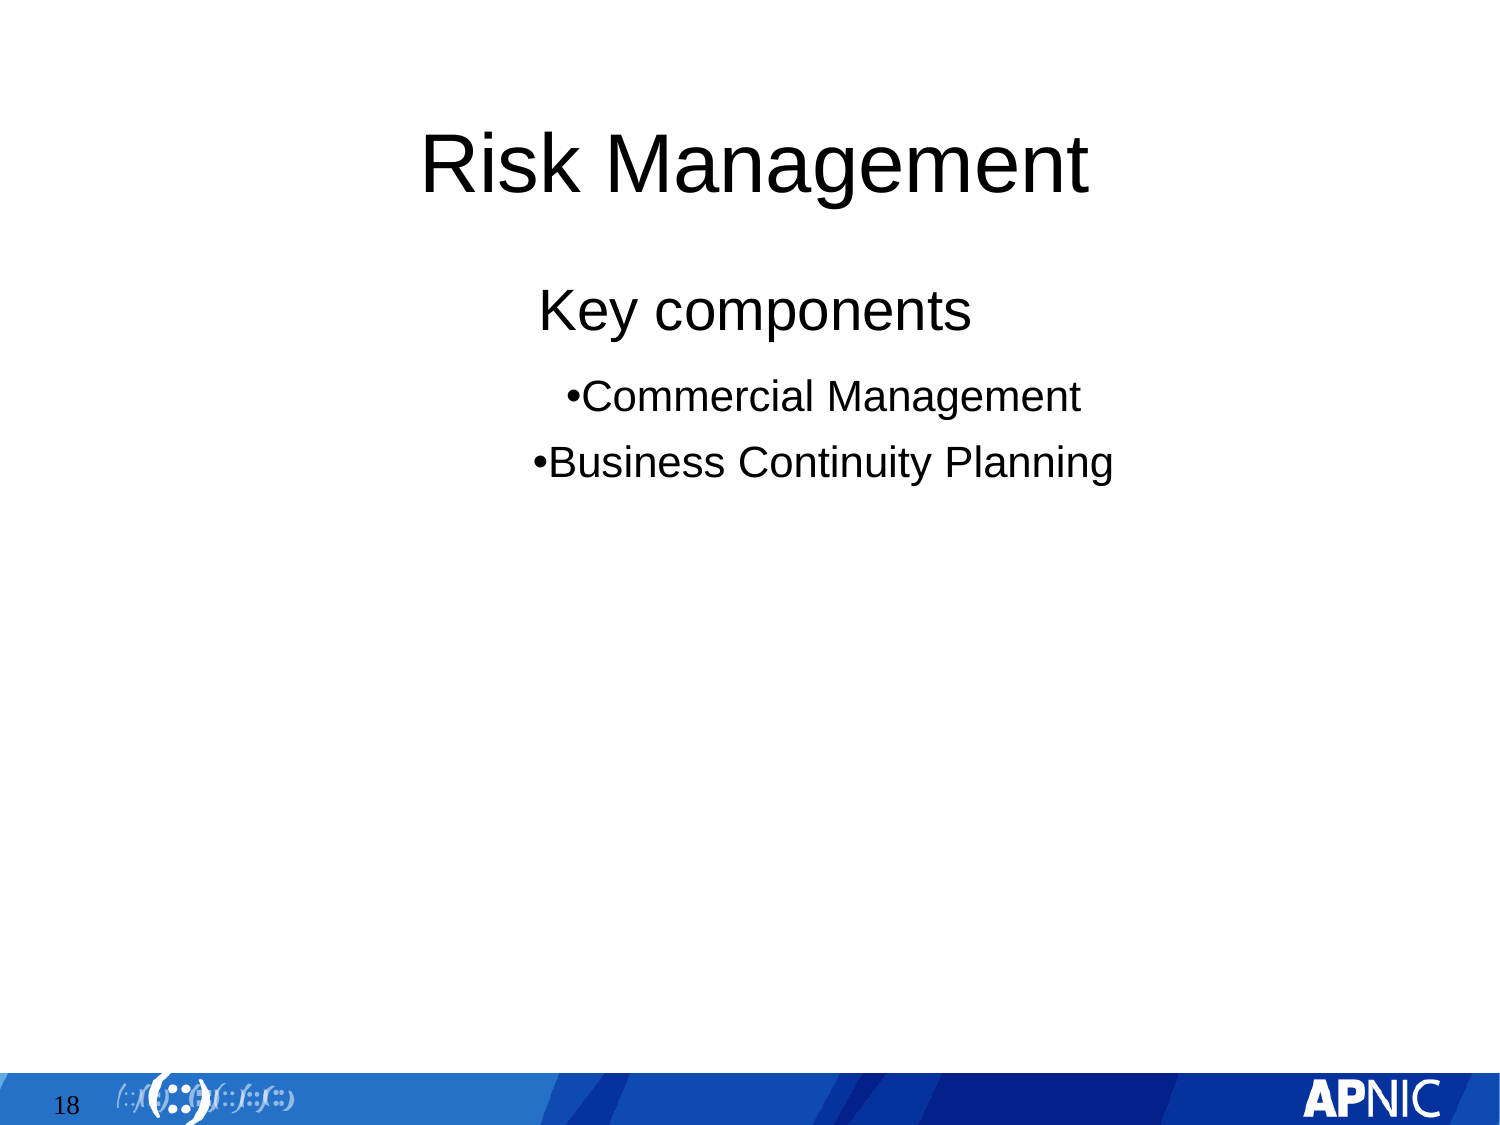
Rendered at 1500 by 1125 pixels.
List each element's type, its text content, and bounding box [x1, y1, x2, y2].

title Risk Management [116, 70, 1393, 259]
subtitle Key components Commercial Management Business Continuity Planning [116, 269, 1395, 1102]
picture [0, 1069, 1500, 1125]
slide_number 18 [15, 1087, 81, 1119]
